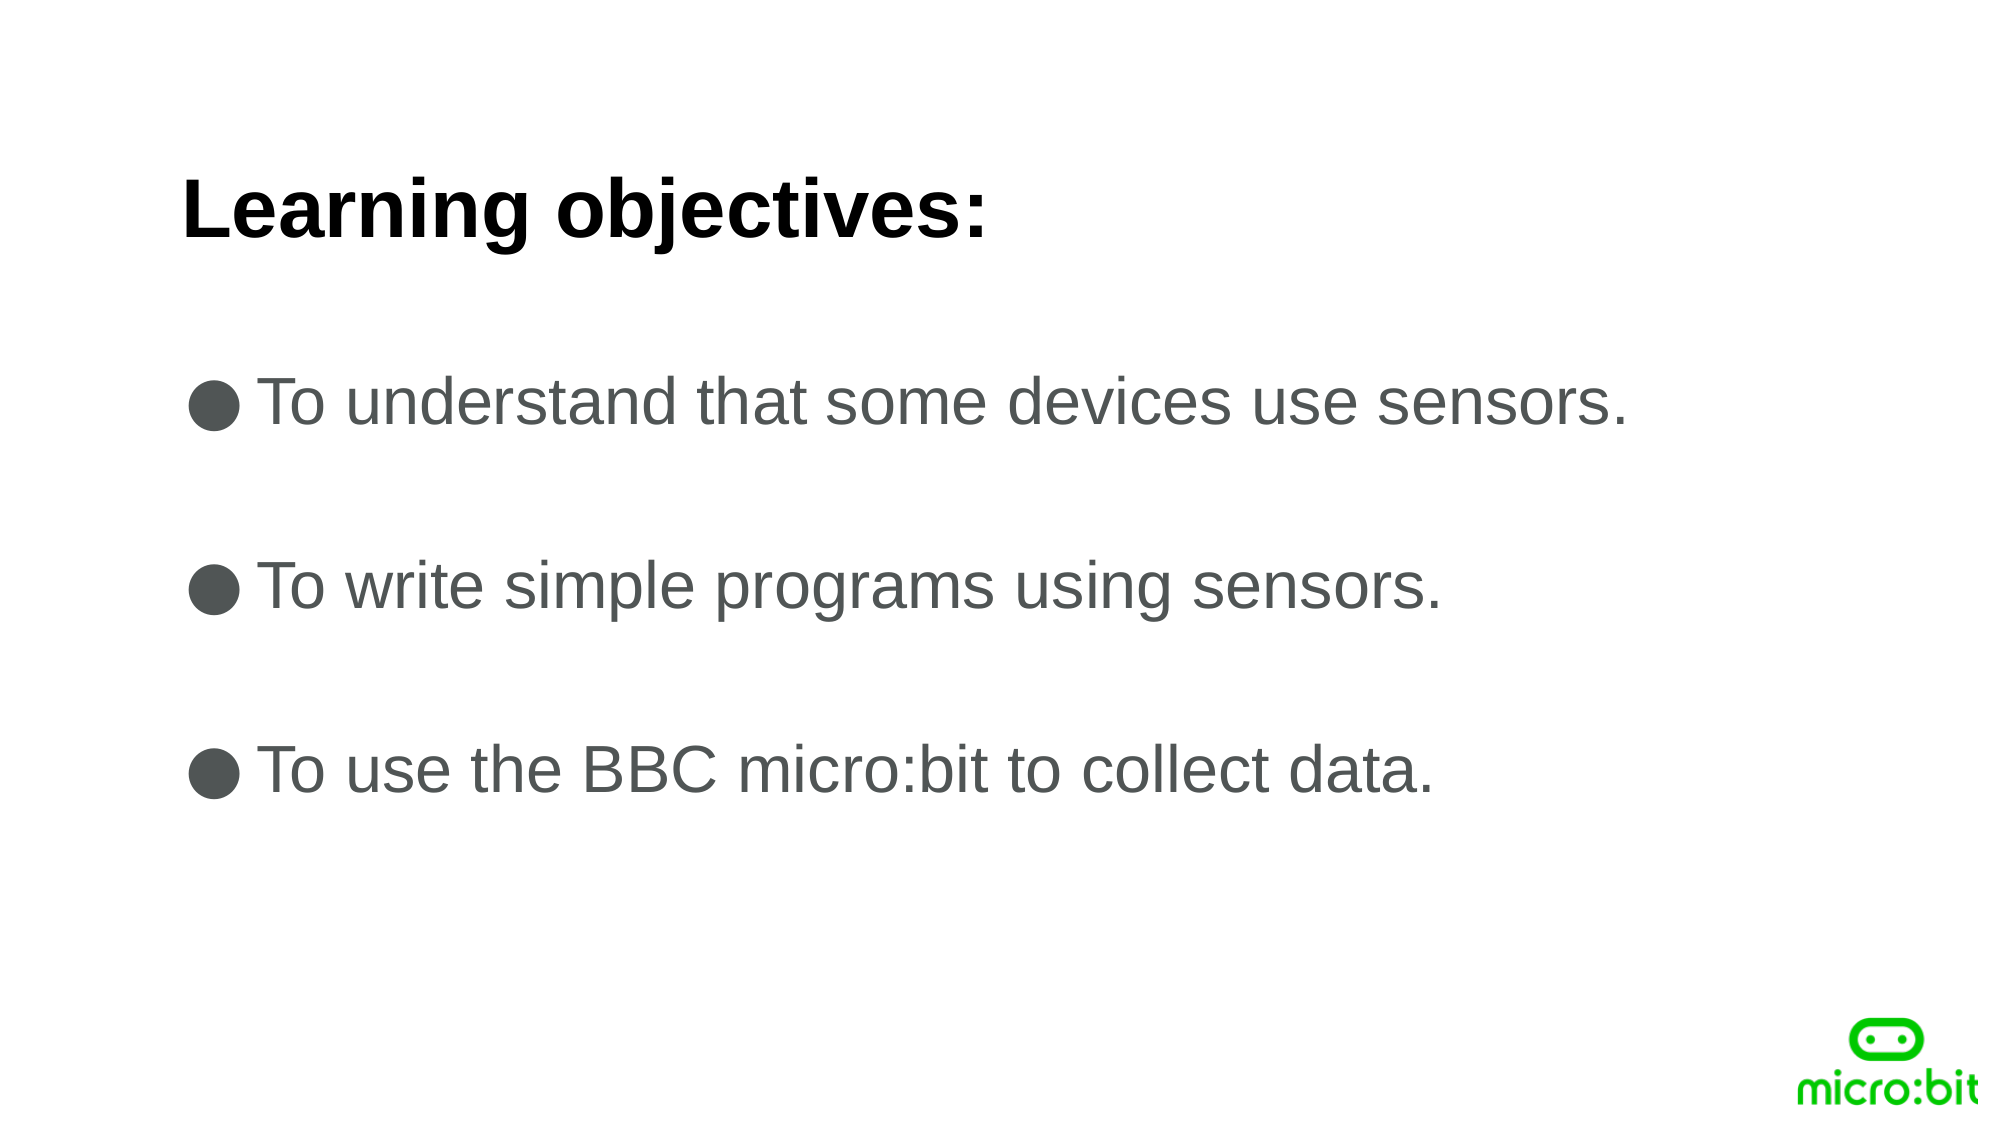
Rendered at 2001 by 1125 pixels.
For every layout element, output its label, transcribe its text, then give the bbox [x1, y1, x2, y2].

text_box Learning objectives: To understand that some devices use sensors. To write simple programs using sensors. To use the BBC micro:bit to collect data. [166, 60, 1918, 884]
picture [1797, 1017, 1978, 1106]
